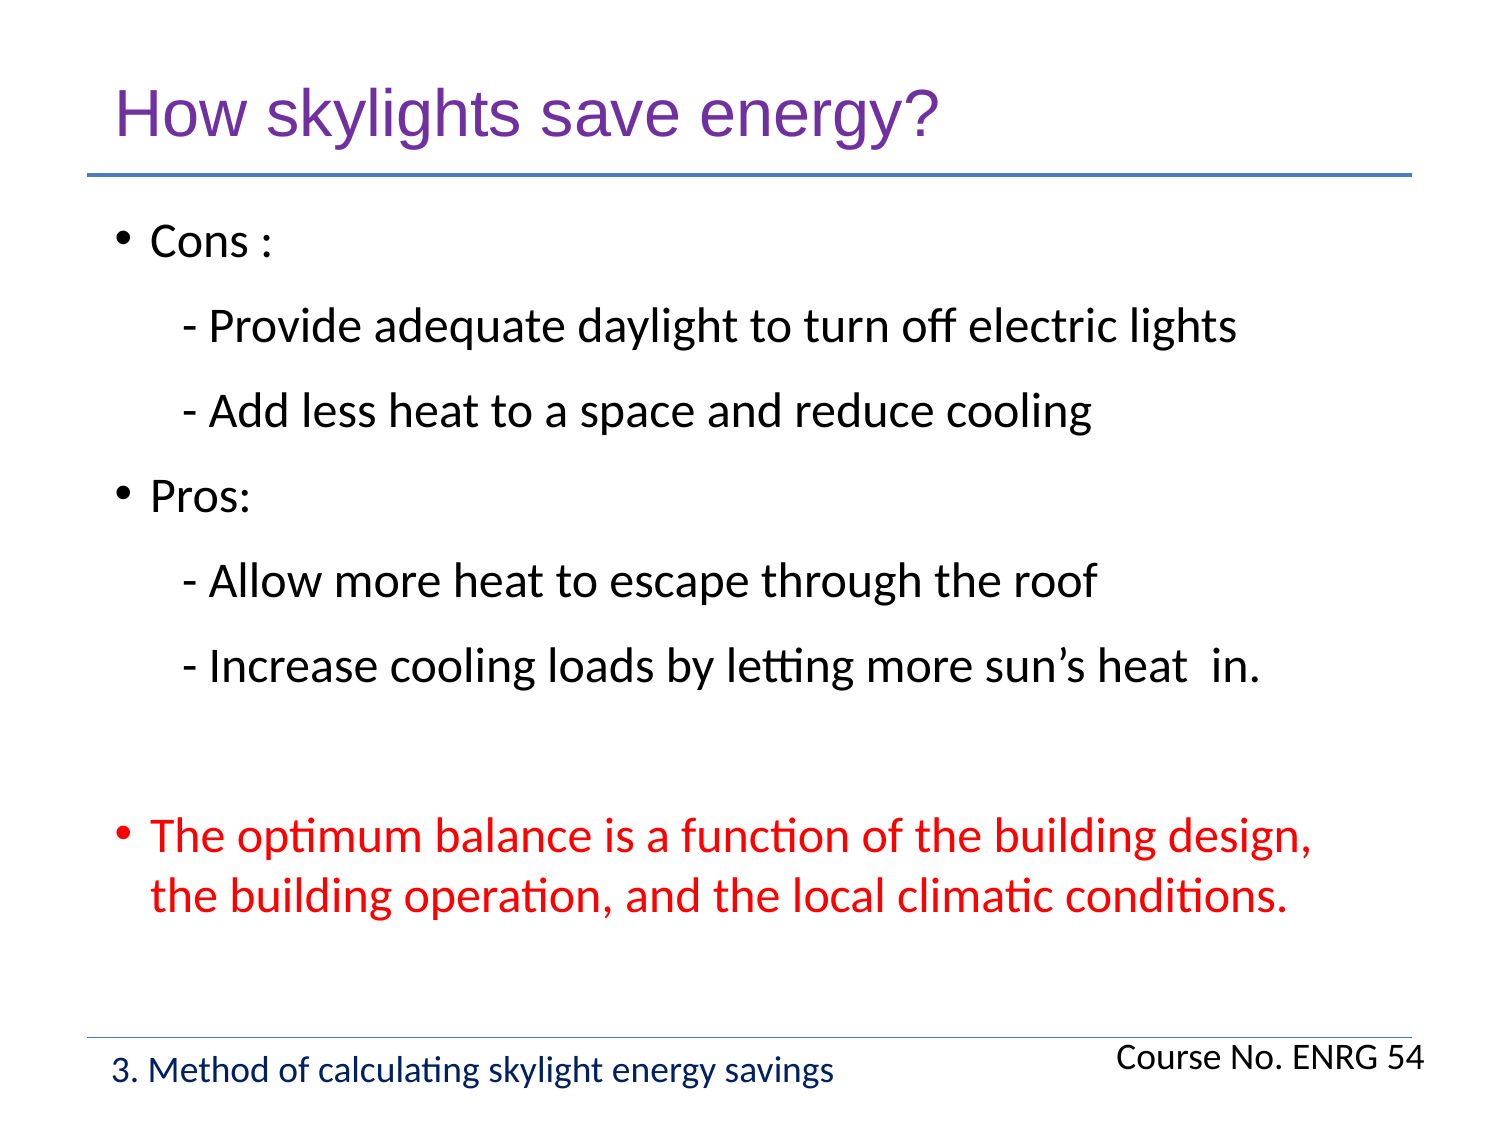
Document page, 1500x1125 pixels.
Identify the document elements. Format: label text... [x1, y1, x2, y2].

text_box 3. Method of calculating skylight energy savings [96, 1046, 851, 1098]
text_box Course No. ENRG 54 [1101, 1024, 1441, 1085]
text_box How skylights save energy? [99, 62, 1375, 158]
text_box Cons : - Provide adequate daylight to turn off electric lights - Add less heat to a space and reduce cooling Pros: - Allow more heat to escape through the roof - Increase cooling loads by letting more sun’s heat in. The optimum balance is a function of the building design, the building operation, and the local climatic conditions. [99, 199, 1363, 930]
